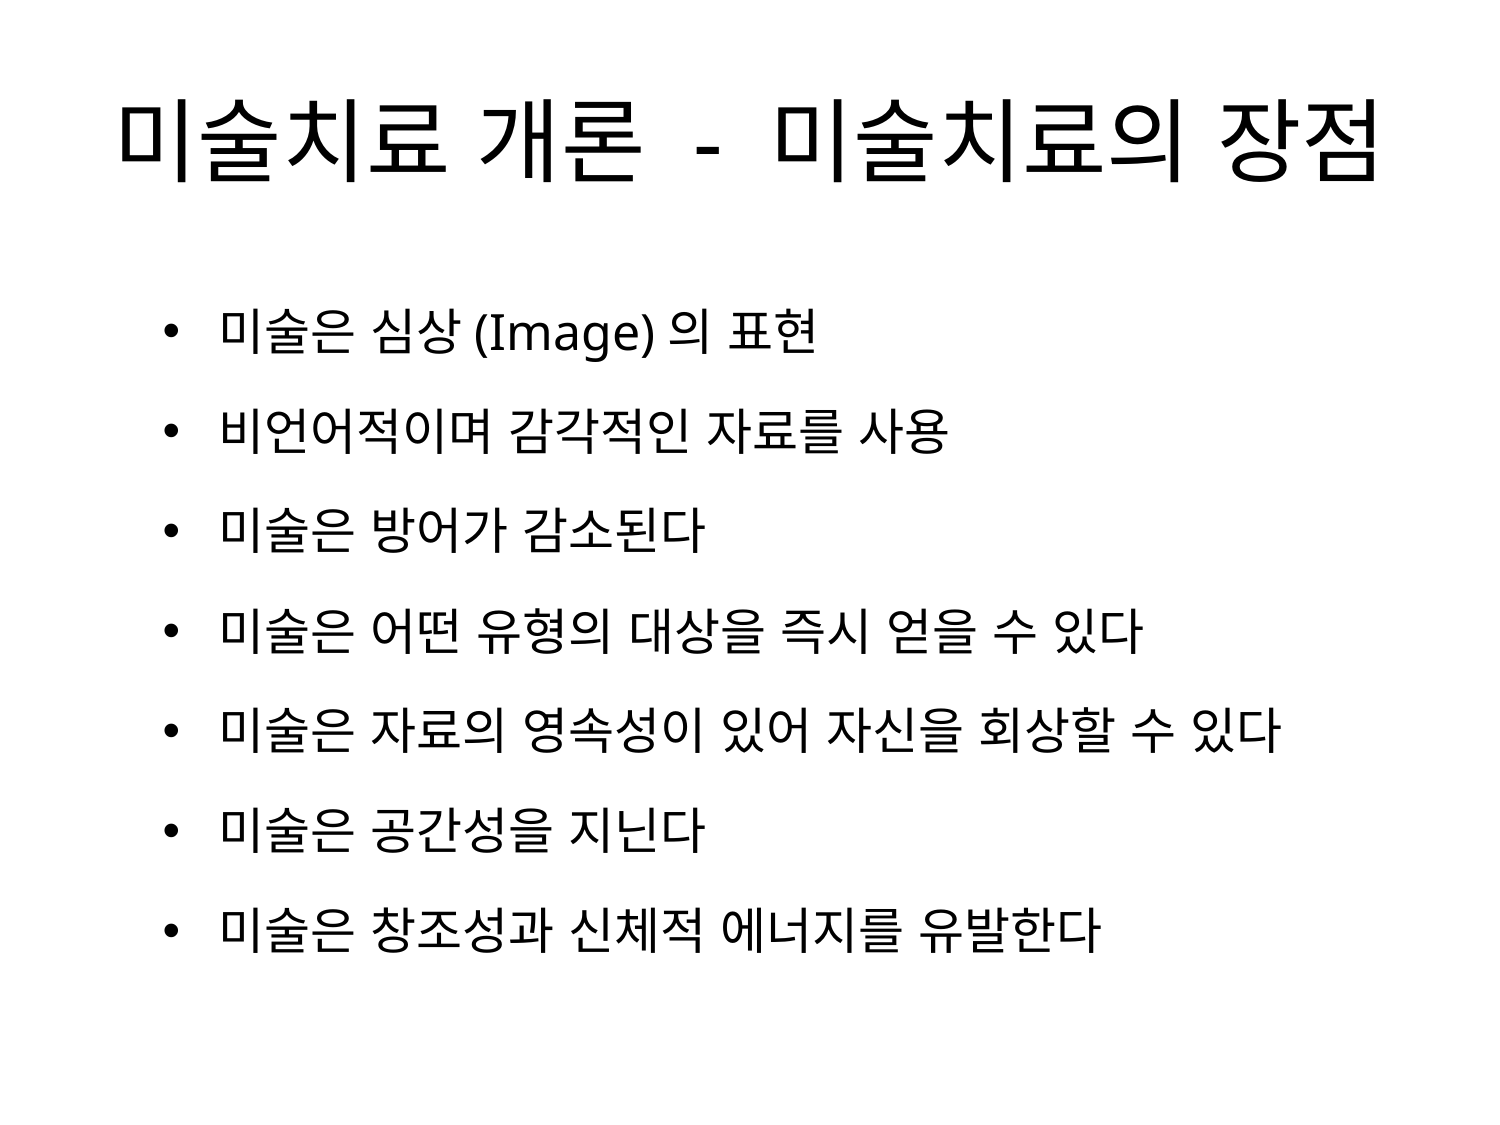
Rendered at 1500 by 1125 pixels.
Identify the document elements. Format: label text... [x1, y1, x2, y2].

text_box 미술은 심상(Image)의 표현 비언어적이며 감각적인 자료를 사용 미술은 방어가 감소된다 미술은 어떤 유형의 대상을 즉시 얻을 수 있다 미술은 자료의 영속성이 있어 자신을 회상할 수 있다 미술은 공간성을 지닌다 미술은 창조성과 신체적 에너지를 유발한다 [147, 262, 1424, 968]
title 미술치료 개론 - 미술치료의 장점 [75, 45, 1425, 233]
